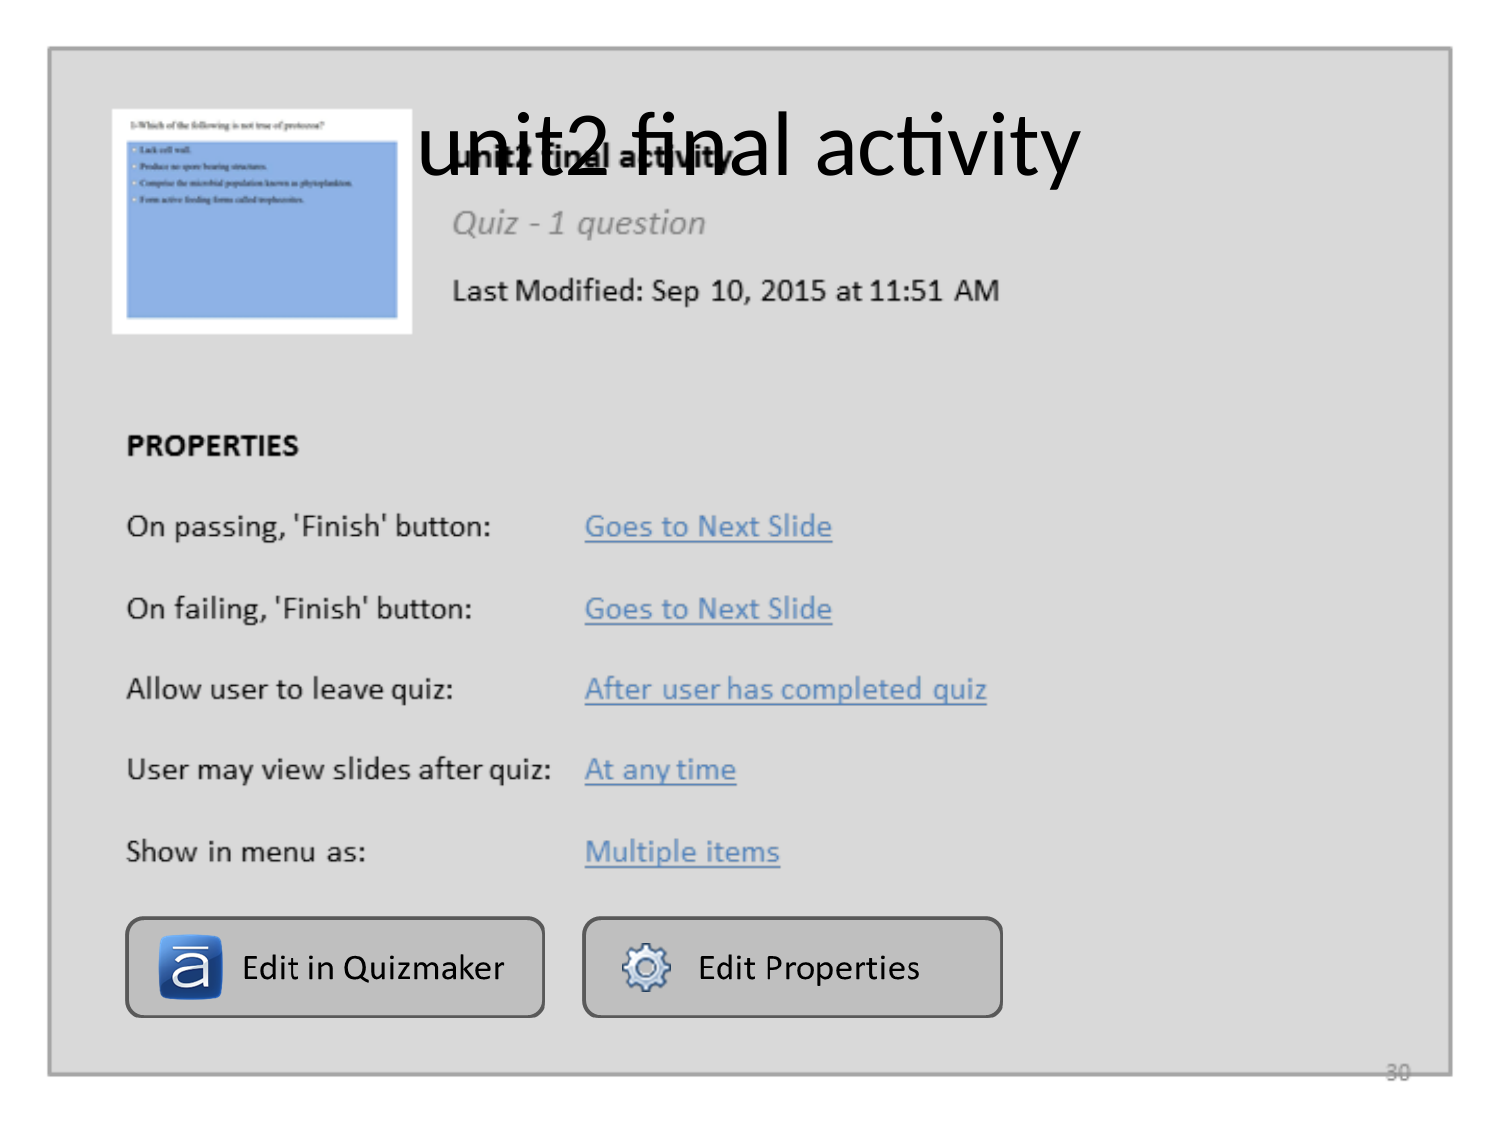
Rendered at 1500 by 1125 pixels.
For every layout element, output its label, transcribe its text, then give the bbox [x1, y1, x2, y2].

picture [0, 0, 1500, 1125]
title unit2 final activity [75, 45, 1425, 233]
slide_number 29 [1074, 1042, 1425, 1103]
